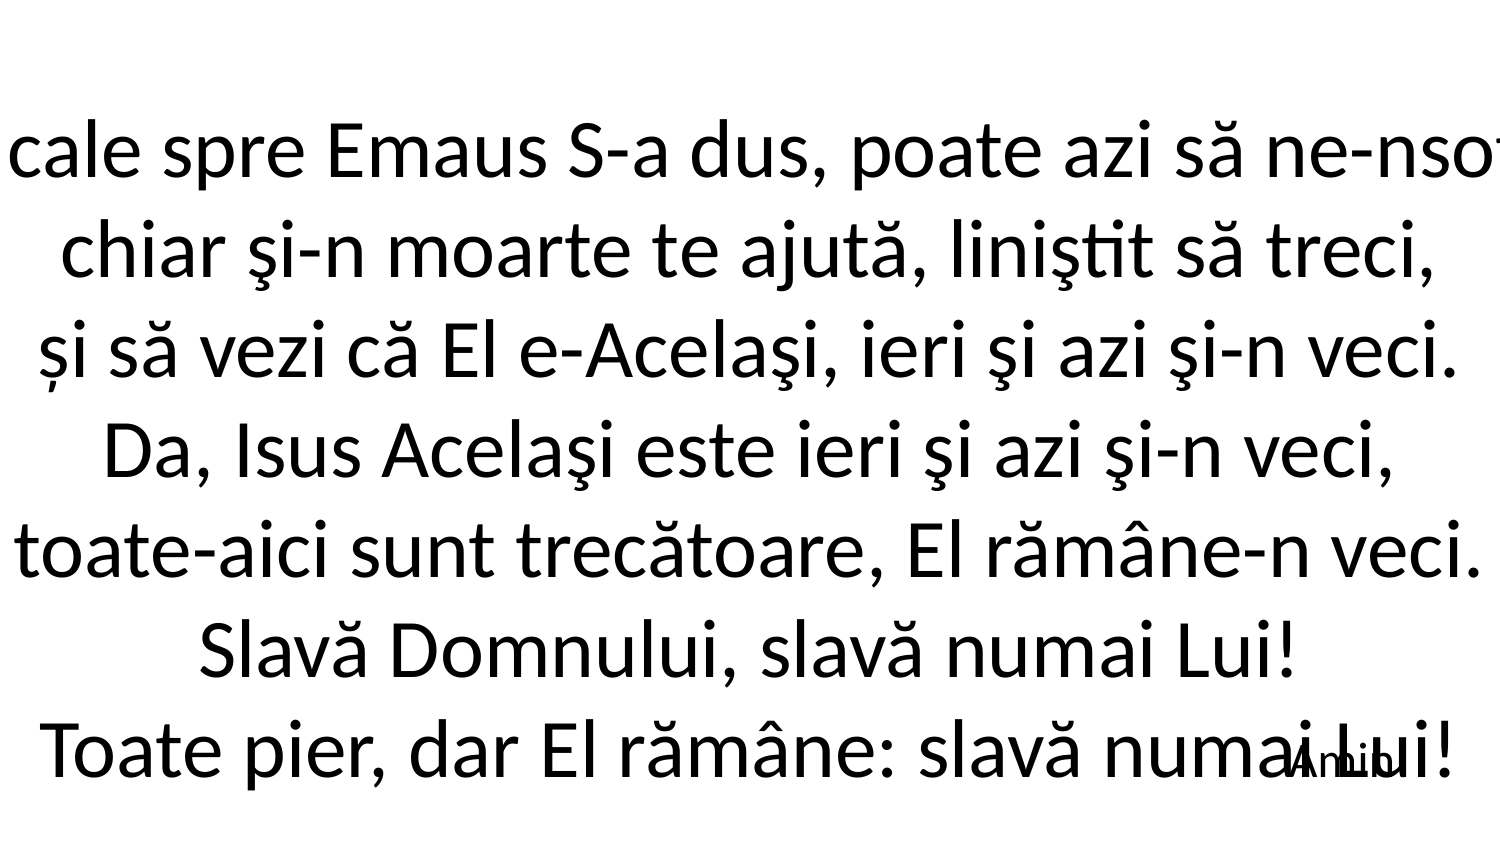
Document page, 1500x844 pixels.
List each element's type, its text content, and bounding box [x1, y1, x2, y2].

text_box Amin! [1273, 674, 1427, 795]
text_box 4. După cum atunci pe cale spre Emaus S-a dus, poate azi să ne-nsoţească să ajungem sus; chiar şi-n moarte te ajută, liniştit să treci, și să vezi că El e-Acelaşi, ieri şi azi şi-n veci. Da, Isus Acelaşi este ieri şi azi şi-n veci, toate-aici sunt trecătoare, El rămâne-n veci. Slavă Domnului, slavă numai Lui! Toate pier, dar El rămâne: slavă numai Lui! [0, 42, 1500, 802]
